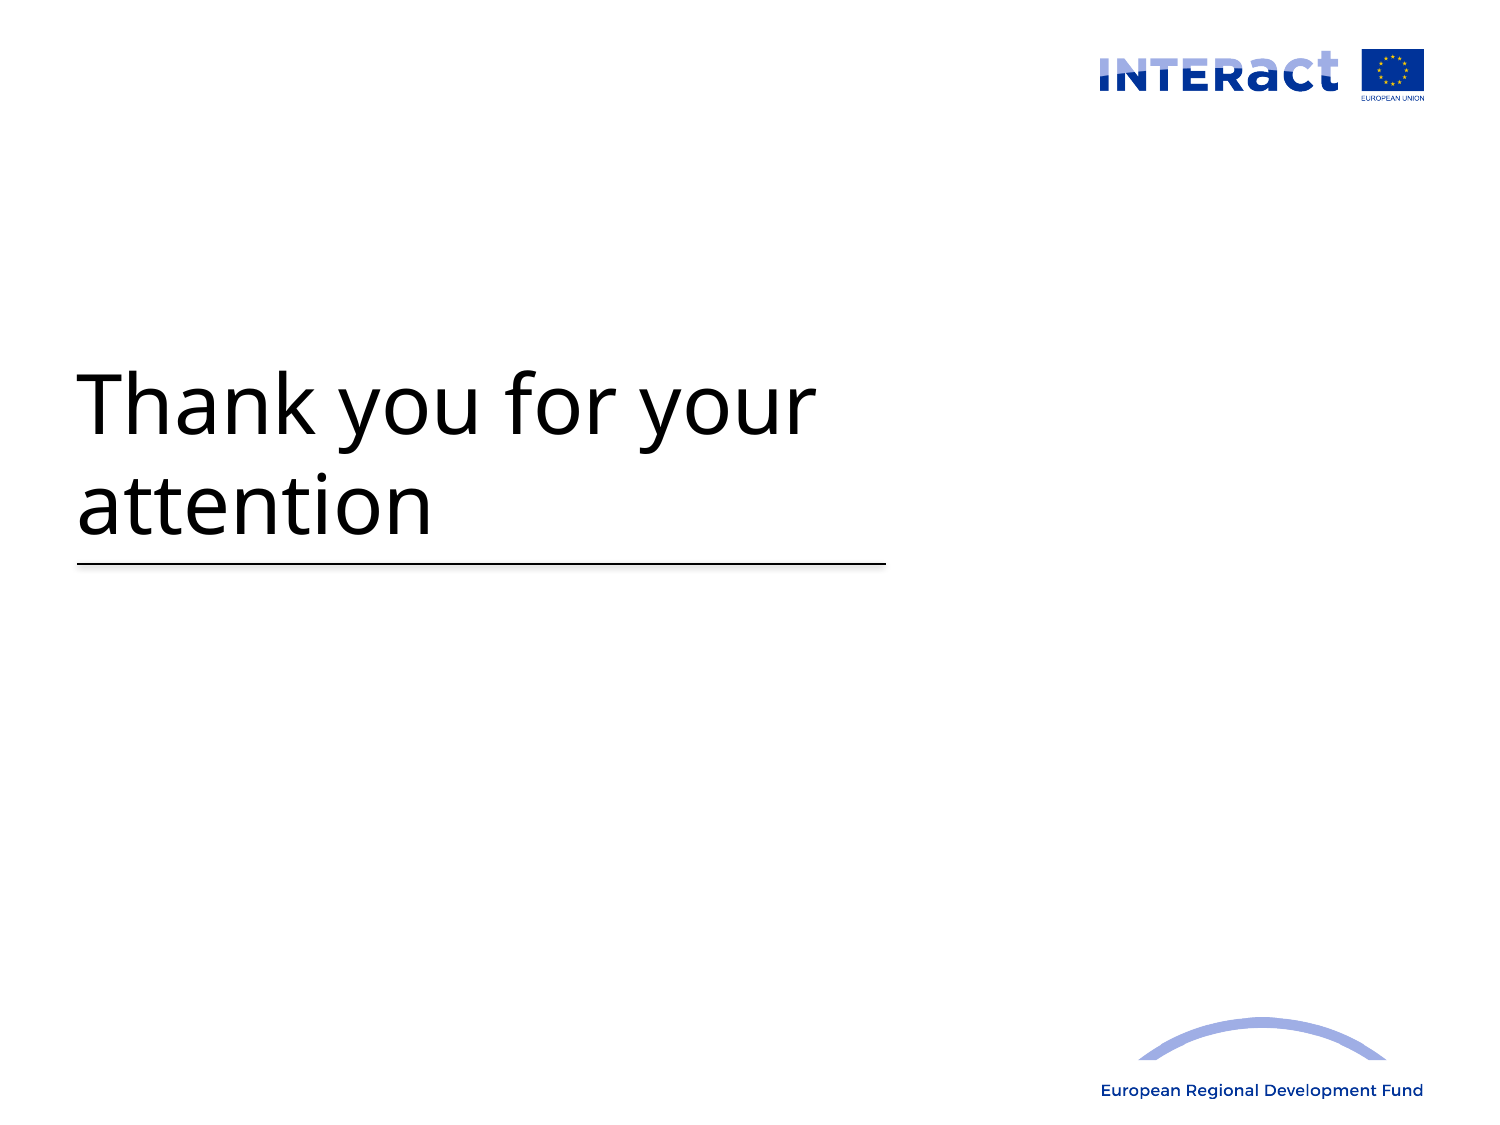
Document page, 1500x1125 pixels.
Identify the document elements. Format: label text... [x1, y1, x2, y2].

picture [1100, 1017, 1424, 1099]
picture [1100, 49, 1424, 101]
title Thank you for your attention [76, 349, 1123, 552]
